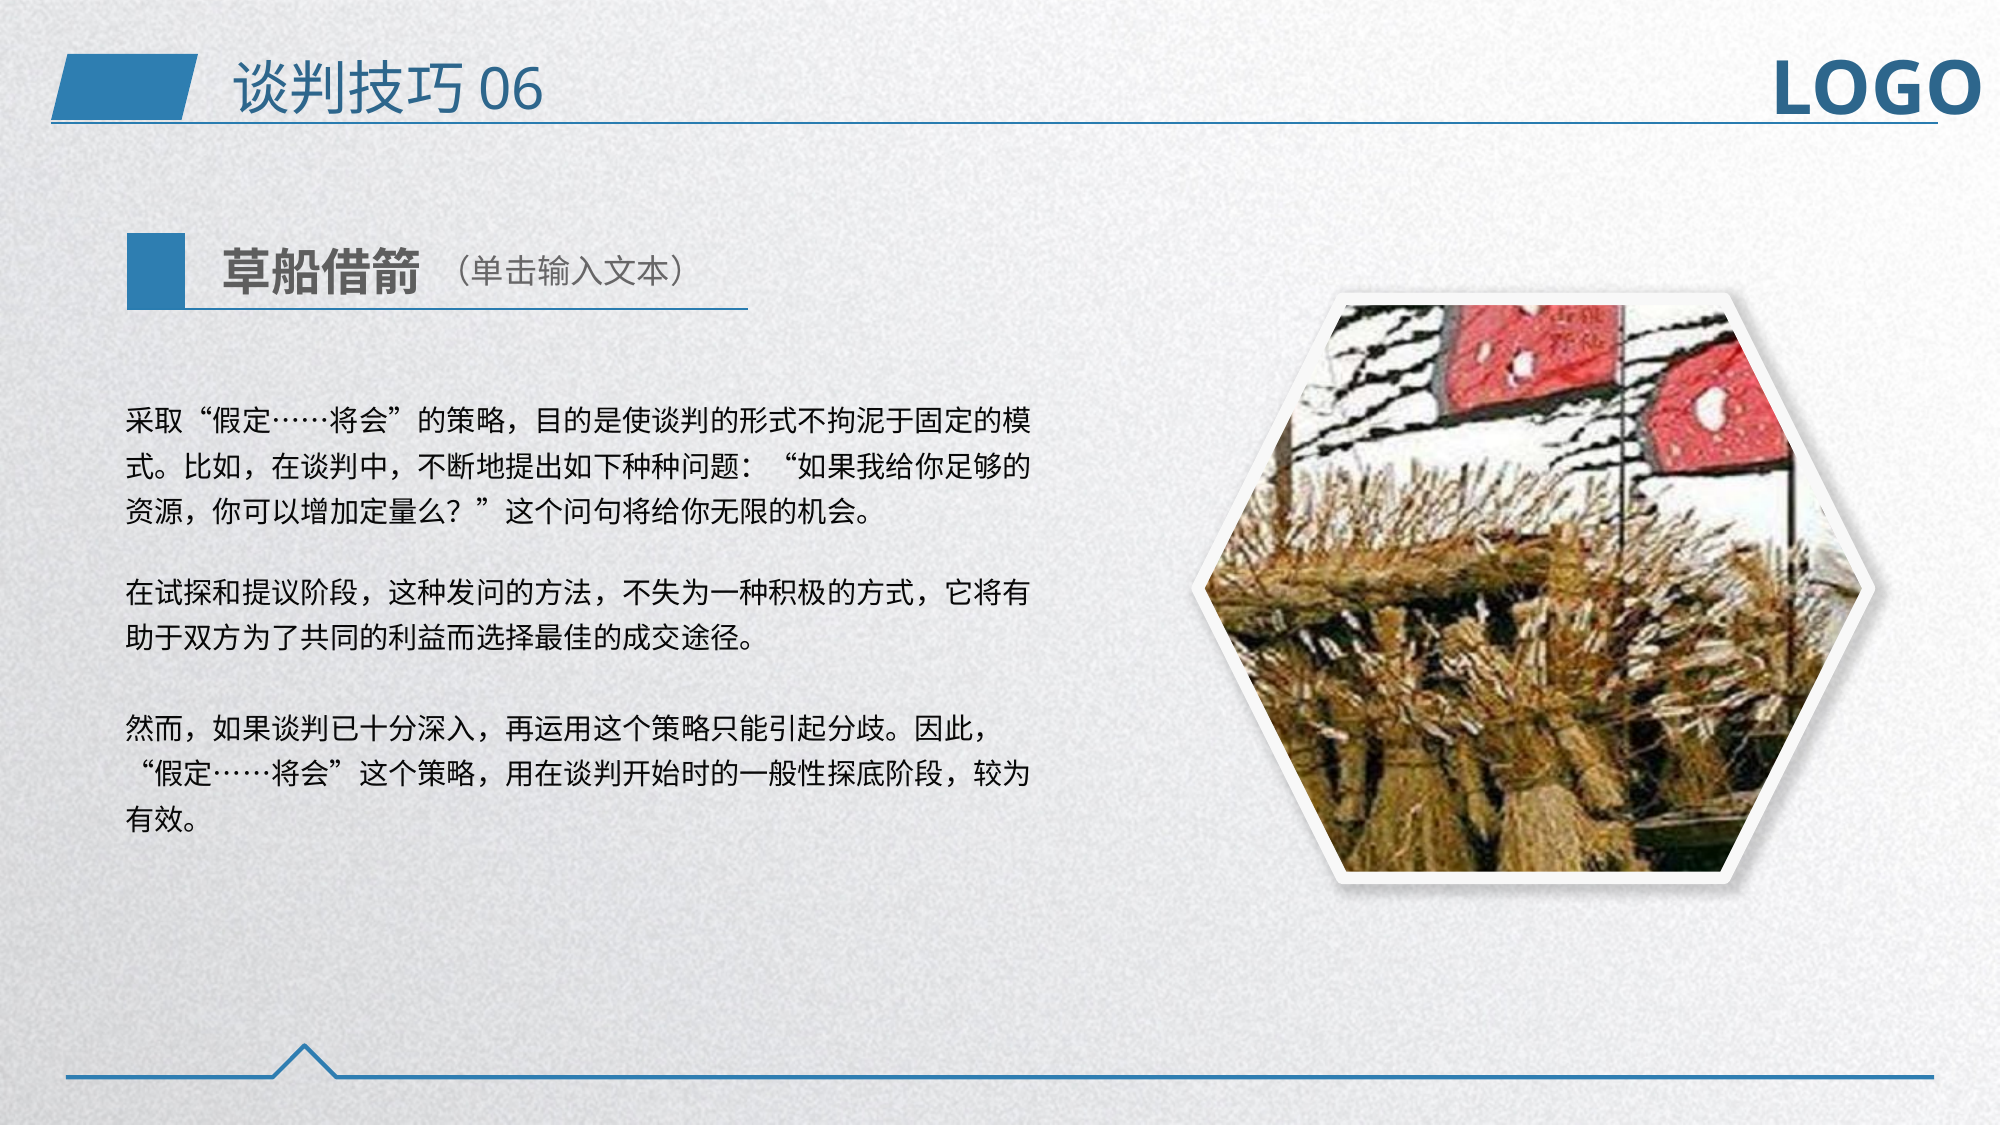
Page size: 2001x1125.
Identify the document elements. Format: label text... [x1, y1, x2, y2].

text_box 采取“假定……将会”的策略，目的是使谈判的形式不拘泥于固定的模式。比如，在谈判中，不断地提出如下种种问题：“如果我给你足够的资源，你可以增加定量么？”这个问句将给你无限的机会。 在试探和提议阶段，这种发问的方法，不失为一种积极的方式，它将有助于双方为了共同的利益而选择最佳的成交途径。 然而，如果谈判已十分深入，再运用这个策略只能引起分歧。因此，“假定……将会”这个策略，用在谈判开始时的一般性探底阶段，较为有效。 [110, 384, 1068, 844]
text_box [1195, 296, 1871, 880]
picture [0, 0, 2000, 1125]
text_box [126, 232, 749, 310]
text_box 谈判技巧06 [216, 43, 560, 129]
